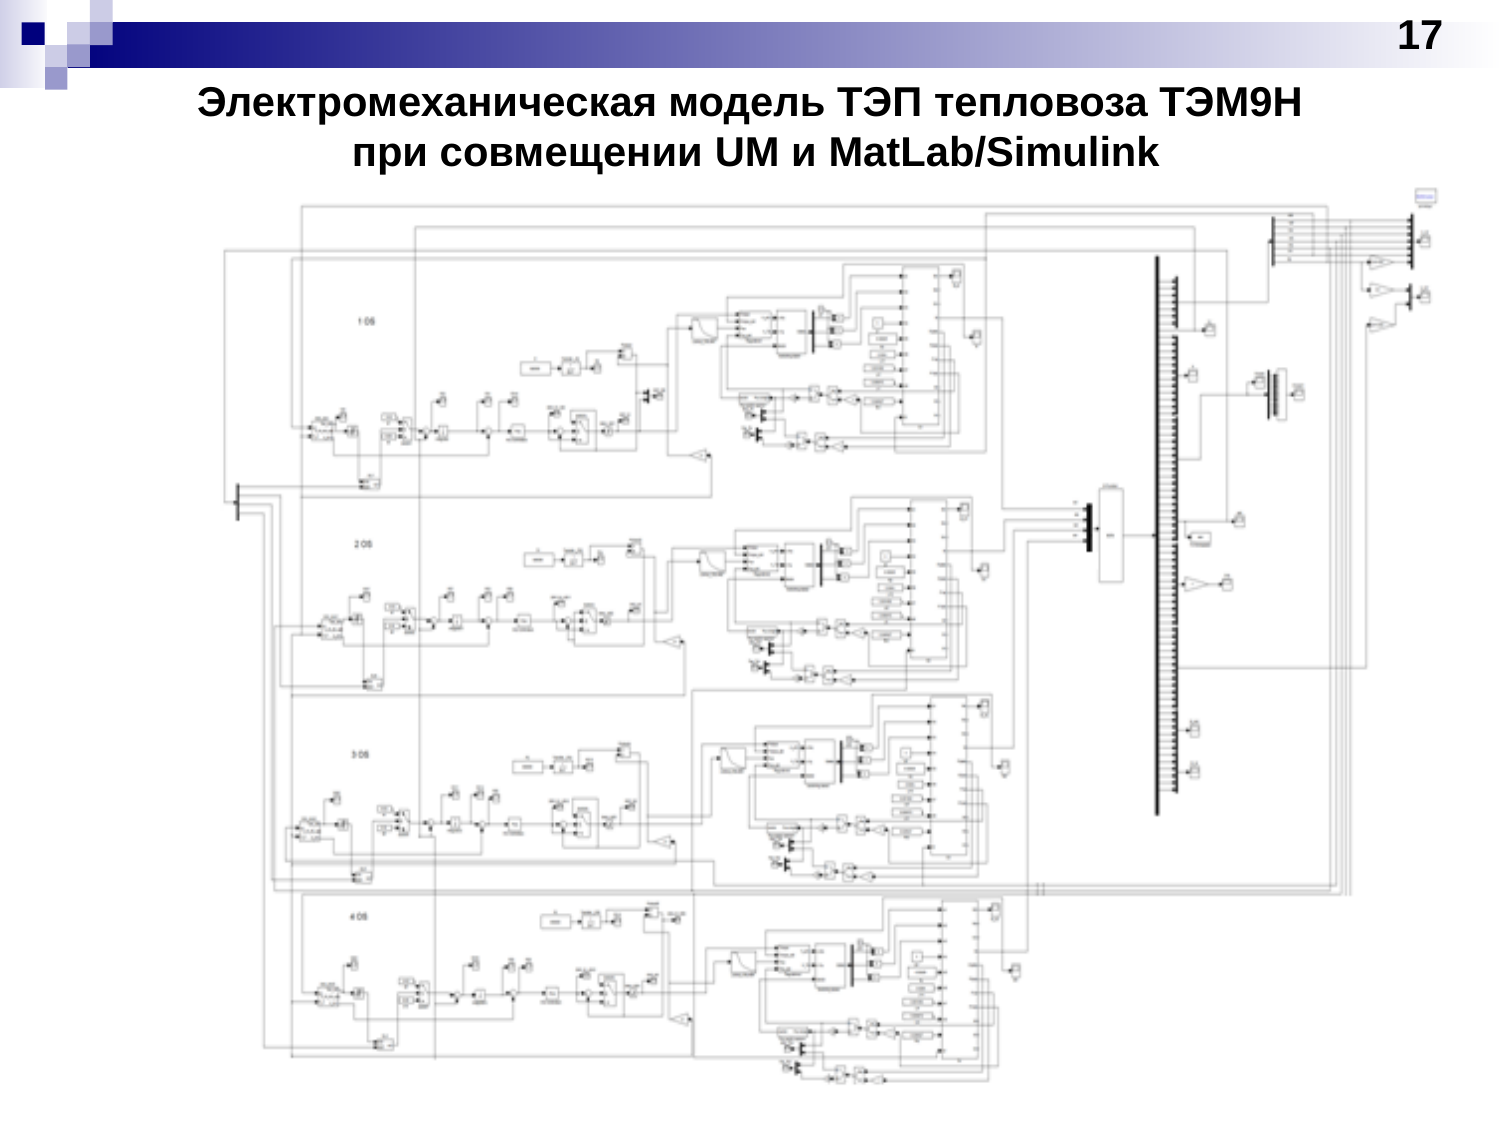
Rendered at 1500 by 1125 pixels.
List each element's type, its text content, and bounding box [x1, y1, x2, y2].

text_box 17 [1340, 0, 1500, 65]
text_box Электромеханическая модель ТЭП тепловоза ТЭМ9Н при совмещении UM и MatLab/Simulink [123, 67, 1388, 233]
picture [218, 184, 1443, 1095]
